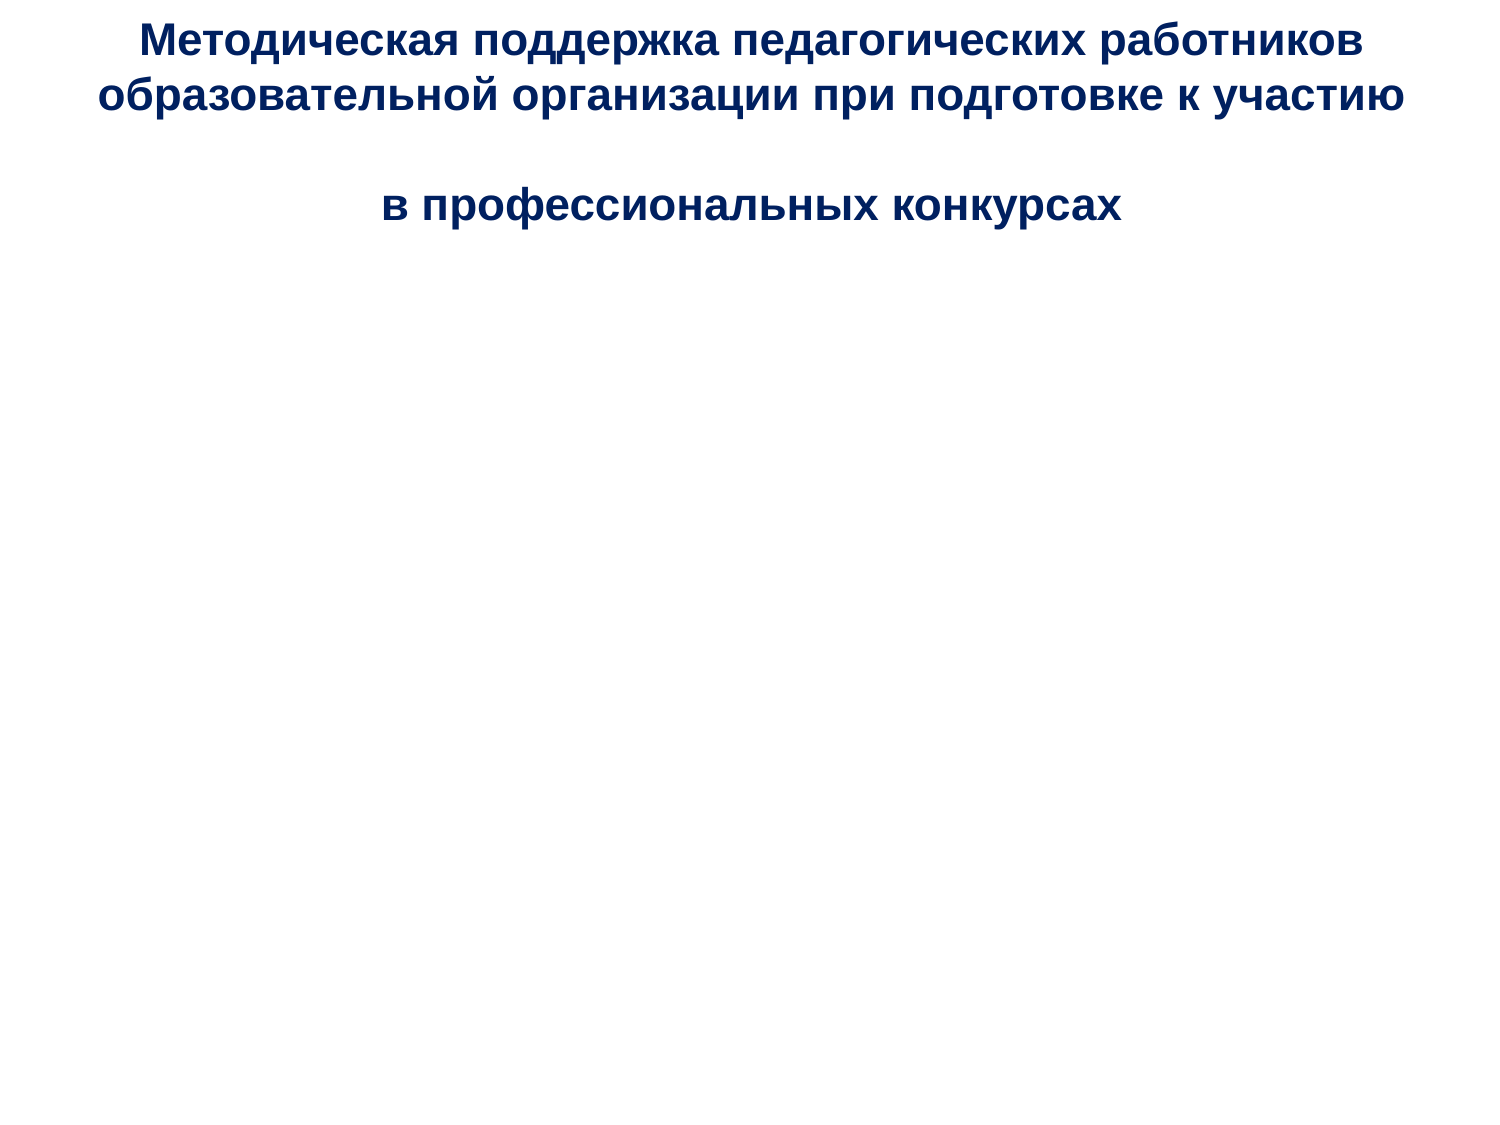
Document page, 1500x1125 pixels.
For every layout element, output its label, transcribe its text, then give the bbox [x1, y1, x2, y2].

title Методическая поддержка педагогических работников образовательной организации при подготовке к участию в профессиональных конкурсах [76, 19, 1427, 220]
